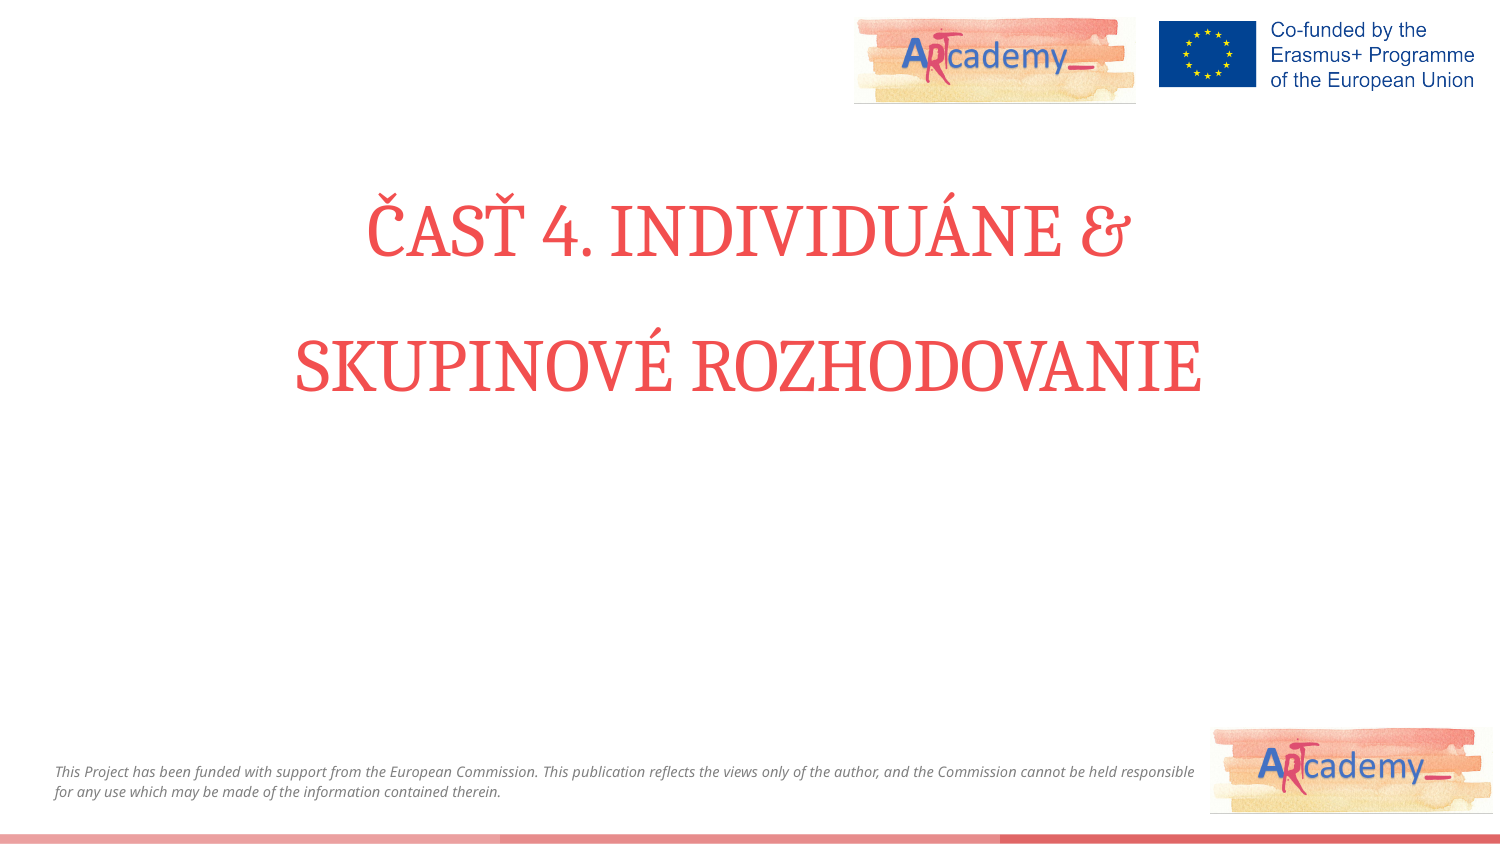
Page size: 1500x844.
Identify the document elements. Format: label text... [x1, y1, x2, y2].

picture [1210, 709, 1493, 844]
title ČASŤ 4. INDIVIDUÁNE & SKUPINOVÉ ROZHODOVANIE [164, 148, 1336, 422]
text_box This Project has been funded with support from the European Commission. This publication reflects the views only of the author, and the Commission cannot be held responsible for any use which may be made of the information contained therein. [39, 754, 1205, 799]
picture [1158, 21, 1474, 91]
picture [854, 0, 1137, 134]
